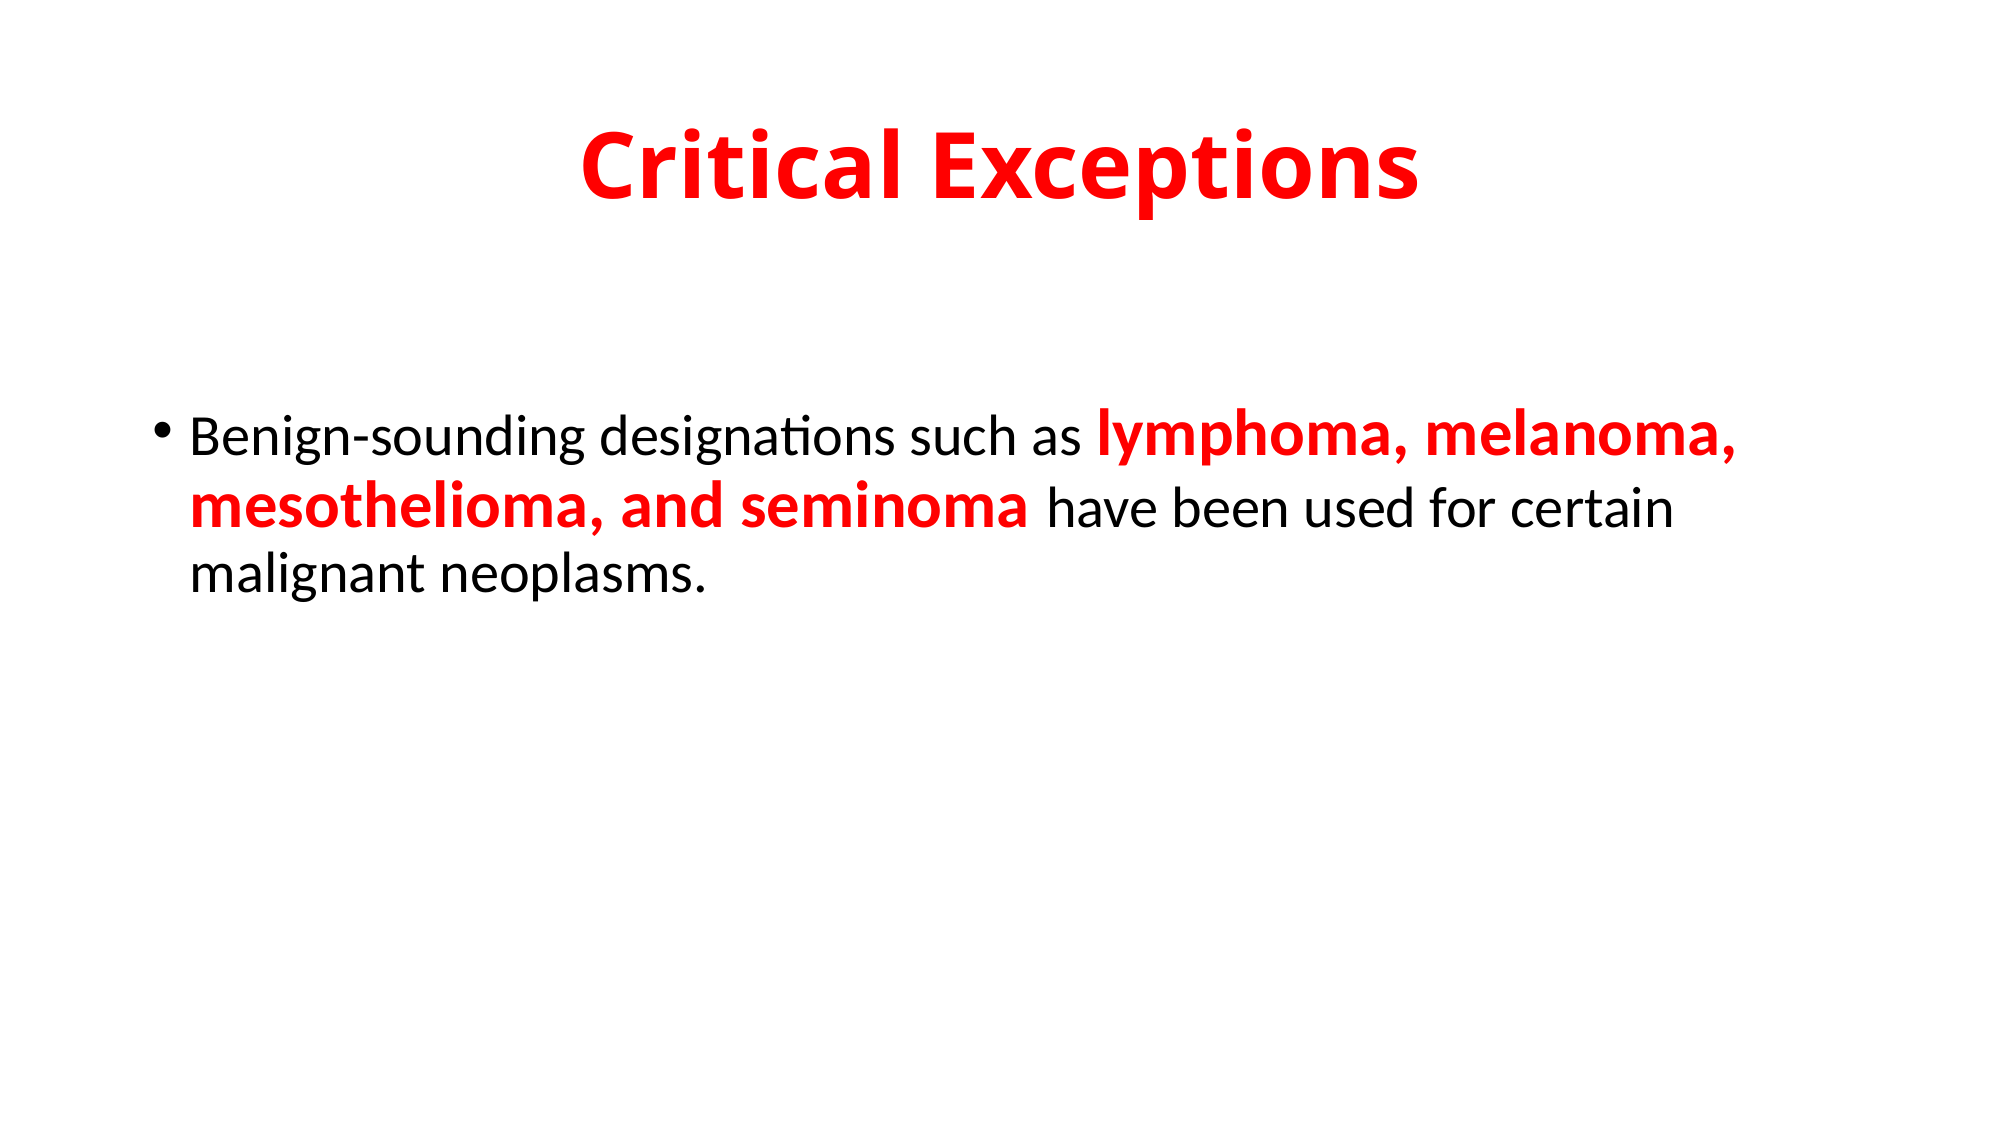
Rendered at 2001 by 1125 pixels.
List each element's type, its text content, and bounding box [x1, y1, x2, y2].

list Benign-sounding designations such as lymphoma, melanoma, mesothelioma, and seminoma have been used for certain malignant neoplasms. [137, 299, 1863, 1014]
title Critical Exceptions [137, 59, 1863, 278]
